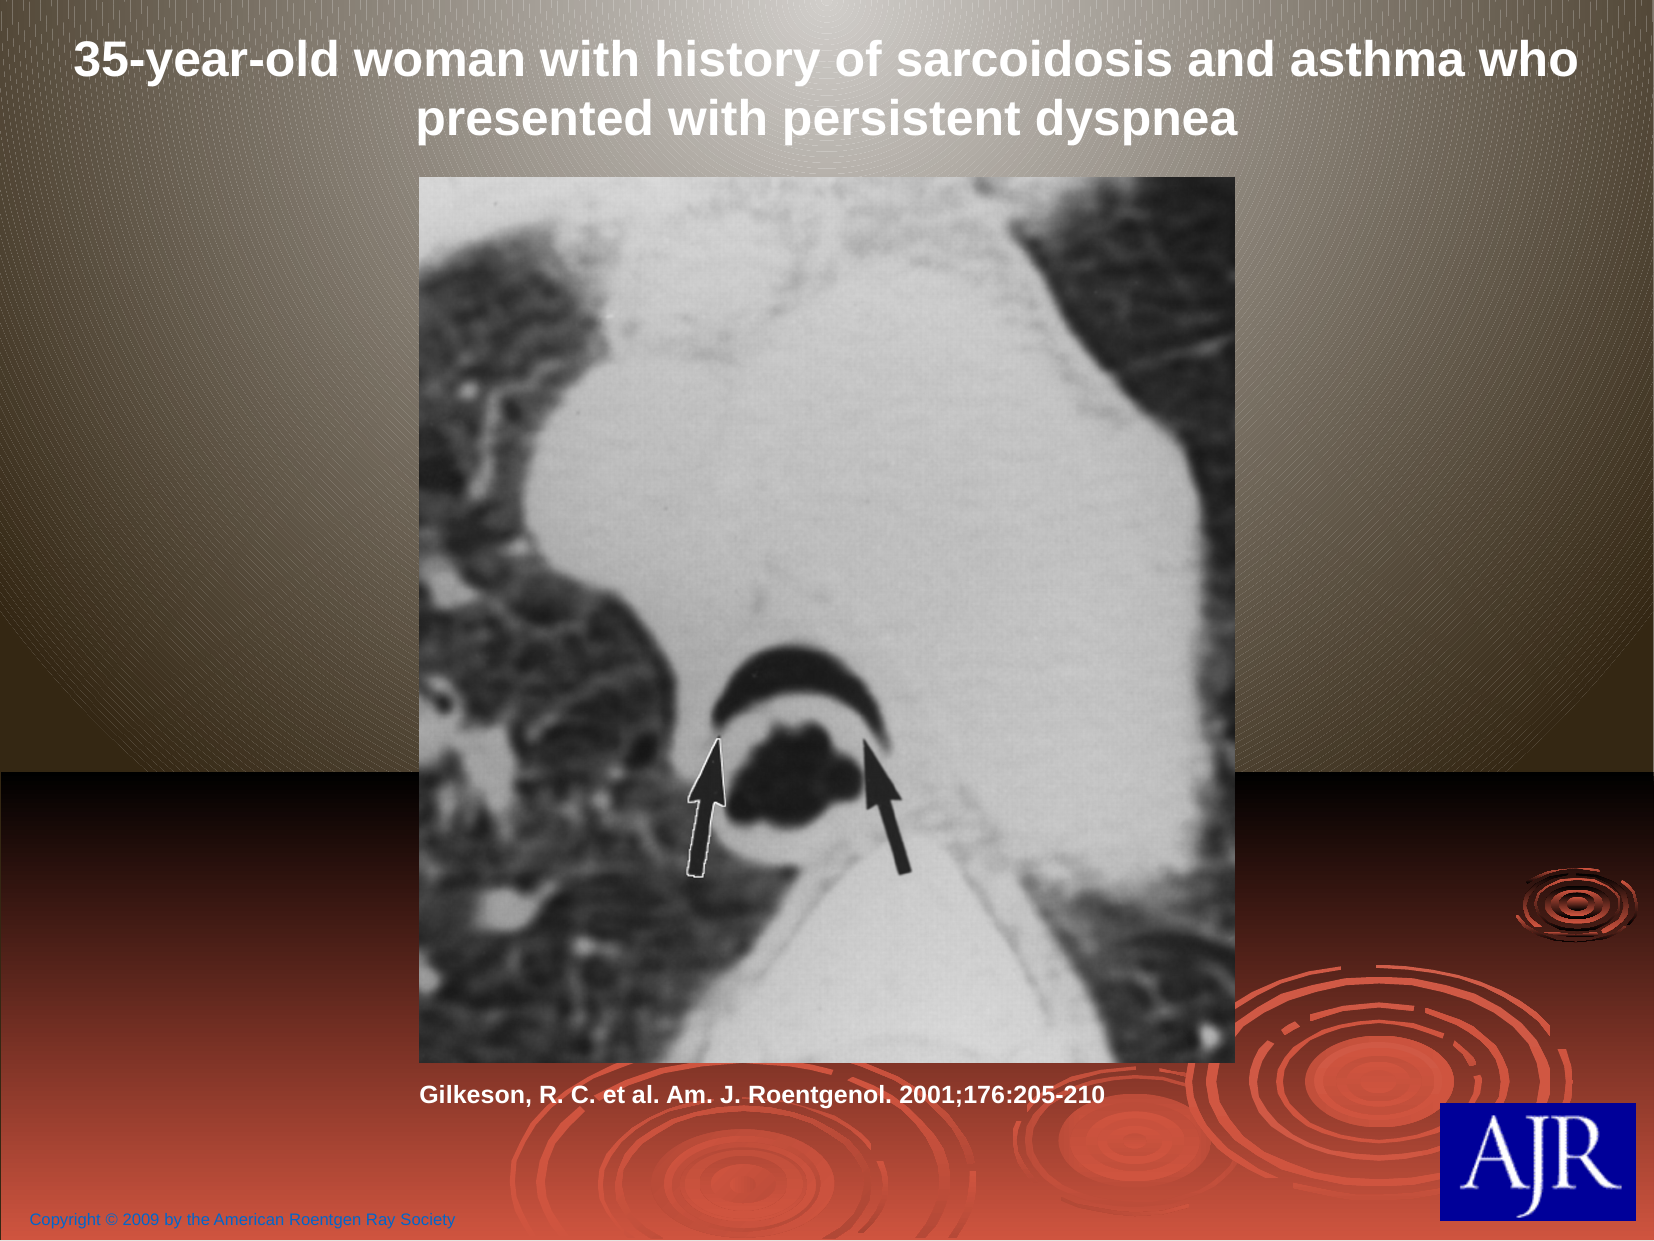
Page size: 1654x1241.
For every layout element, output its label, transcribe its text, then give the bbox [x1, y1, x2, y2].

text_box Gilkeson, R. C. et al. Am. J. Roentgenol. 2001;176:205-210 [419, 1080, 1616, 1110]
picture [1440, 1103, 1636, 1221]
text_box Copyright © 2009 by the American Roentgen Ray Society [29, 1210, 1624, 1230]
text_box 35-year-old woman with history of sarcoidosis and asthma who presented with persistent dyspnea [29, 30, 1624, 147]
picture [418, 176, 1235, 1064]
